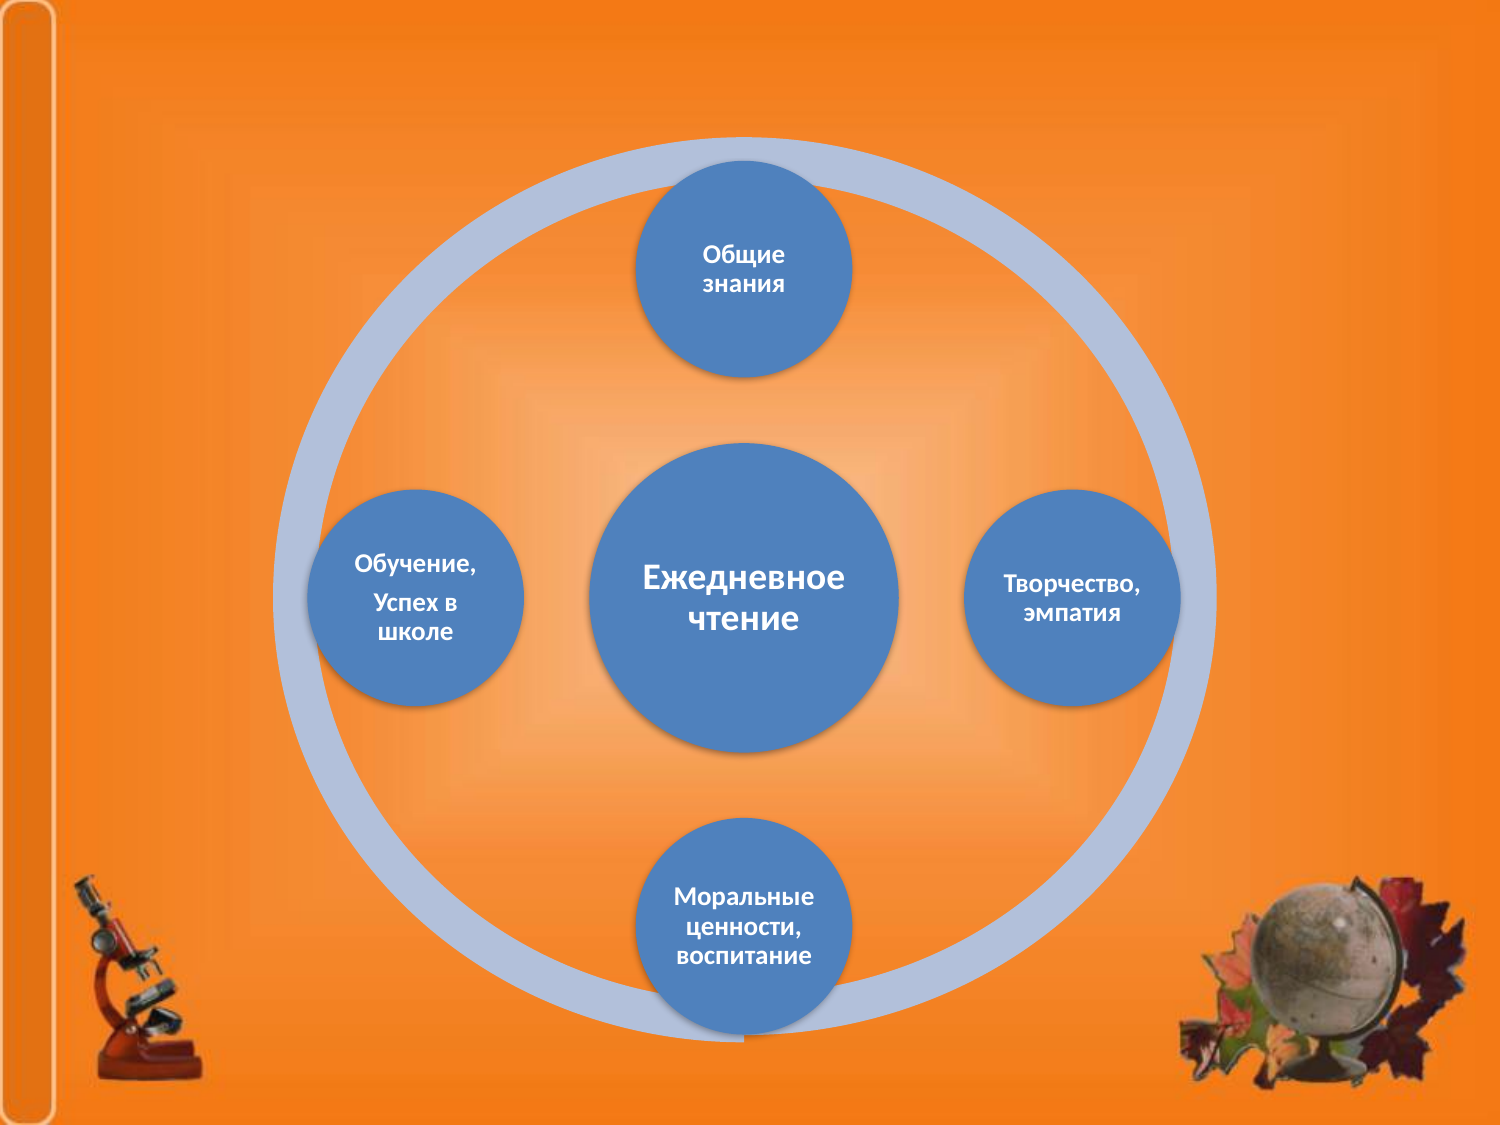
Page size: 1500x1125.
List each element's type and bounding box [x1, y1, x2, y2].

picture [0, 0, 1500, 1125]
list [64, 160, 1424, 1036]
